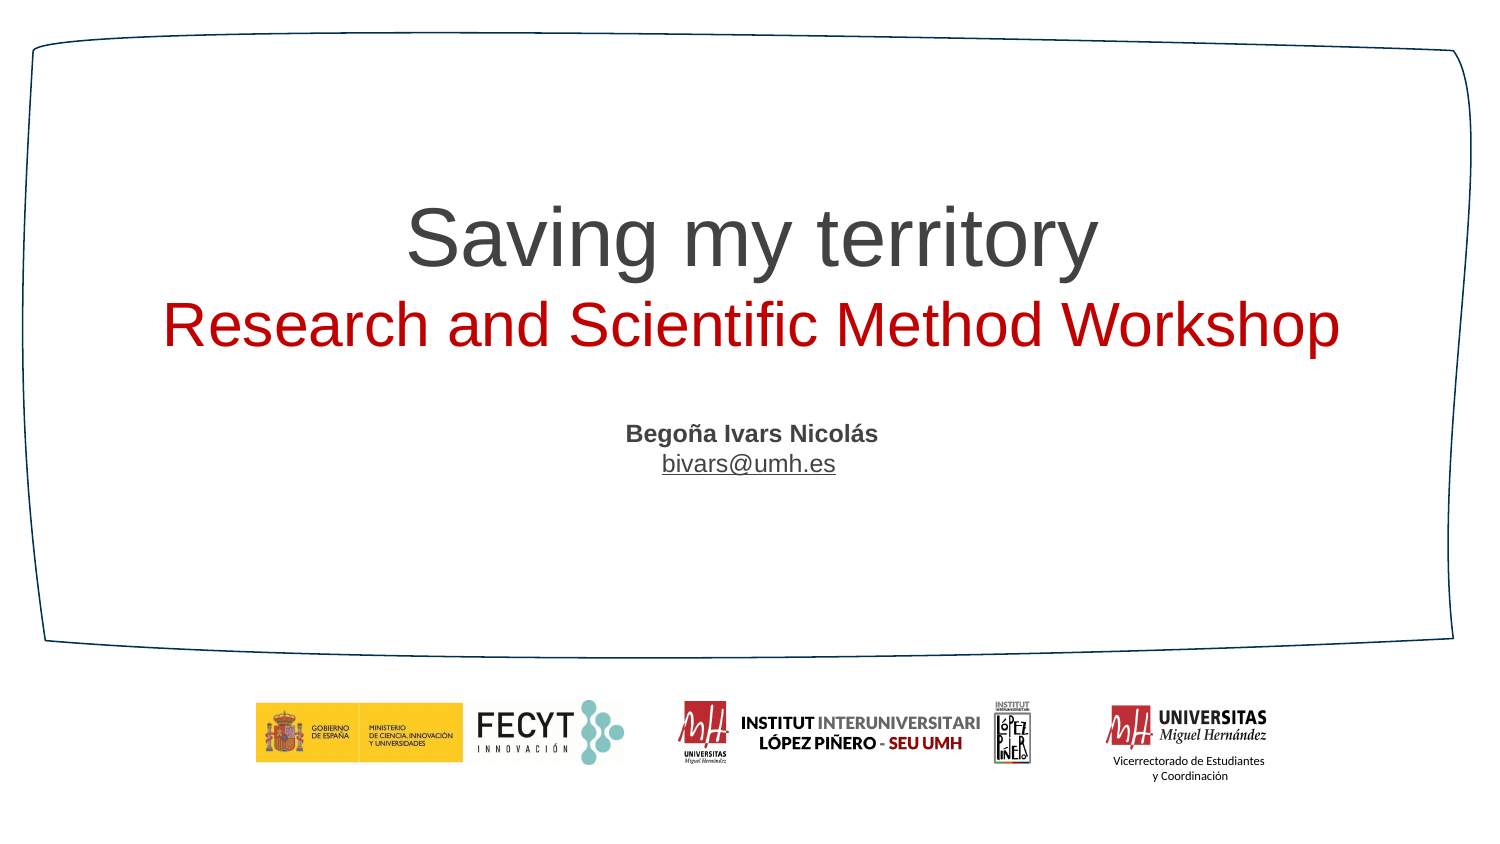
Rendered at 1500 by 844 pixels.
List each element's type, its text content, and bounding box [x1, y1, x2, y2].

text_box [22, 32, 1471, 658]
text_box Begoña Ivars Nicolás bivars@umh.es [88, 402, 1417, 493]
text_box Saving my territory Research and Scientific Method Workshop [88, 147, 1417, 395]
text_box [255, 683, 1296, 782]
